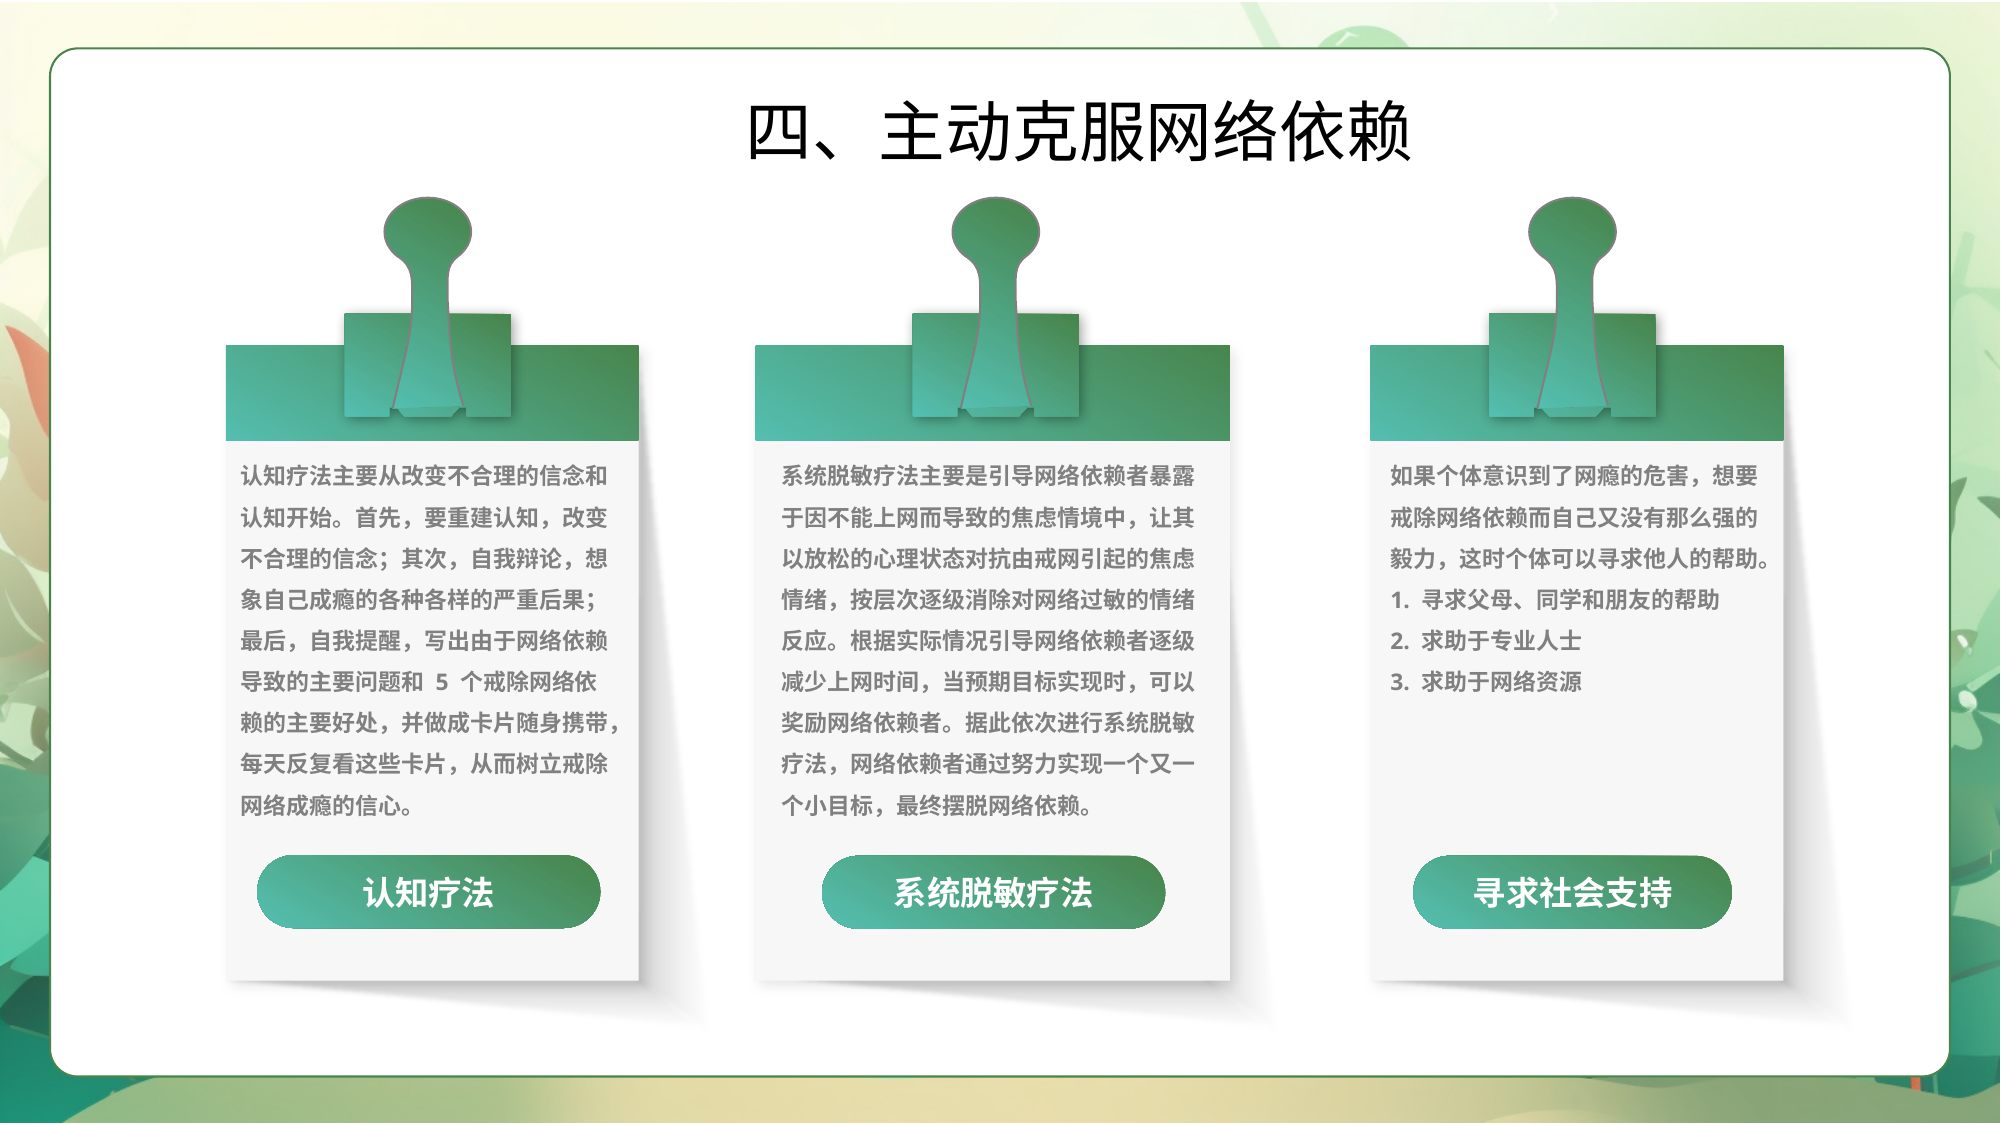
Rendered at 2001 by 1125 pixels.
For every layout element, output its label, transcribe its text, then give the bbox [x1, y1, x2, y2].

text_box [142, 197, 1856, 1040]
picture [0, 2, 2000, 1123]
text_box 四、主动克服网络依赖 [459, 82, 1700, 177]
